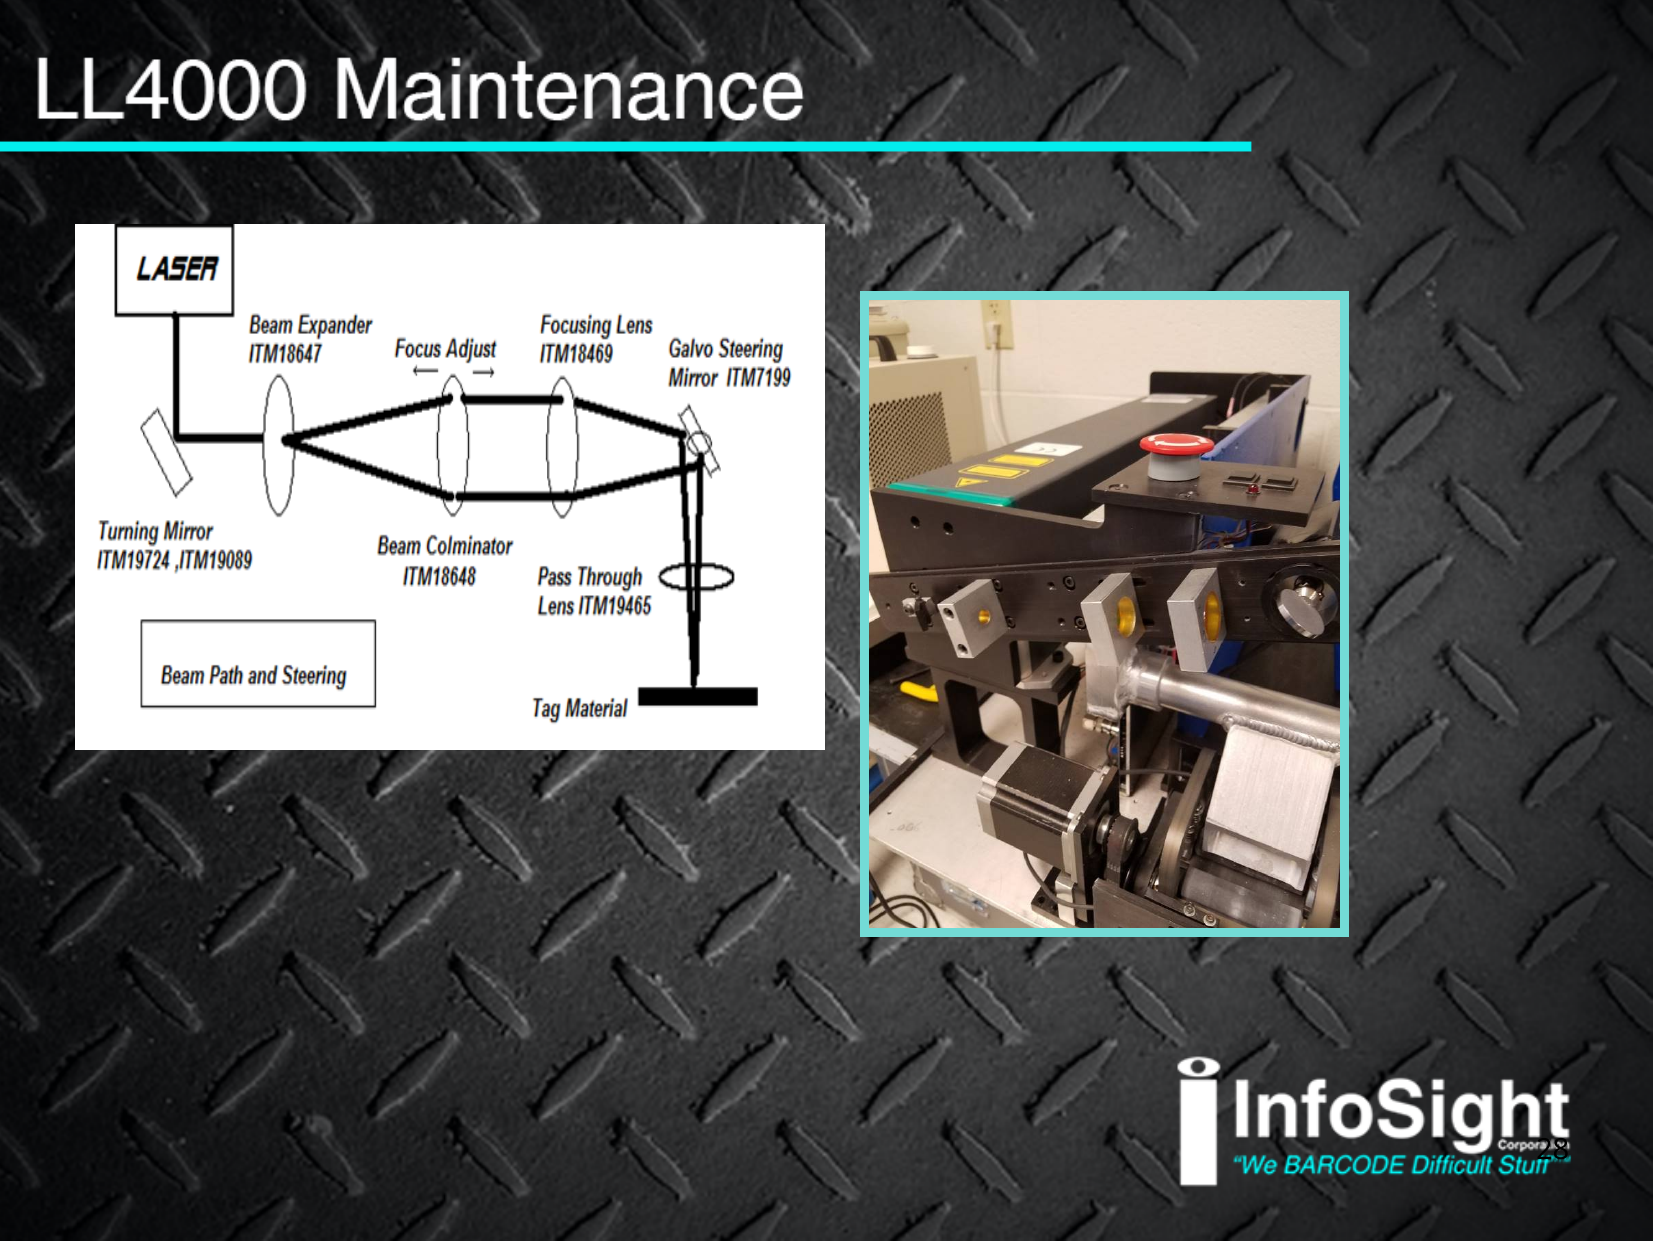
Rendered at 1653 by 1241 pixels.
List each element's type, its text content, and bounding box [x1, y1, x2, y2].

slide_number 28 [1185, 1130, 1570, 1215]
picture [0, 0, 1653, 1241]
